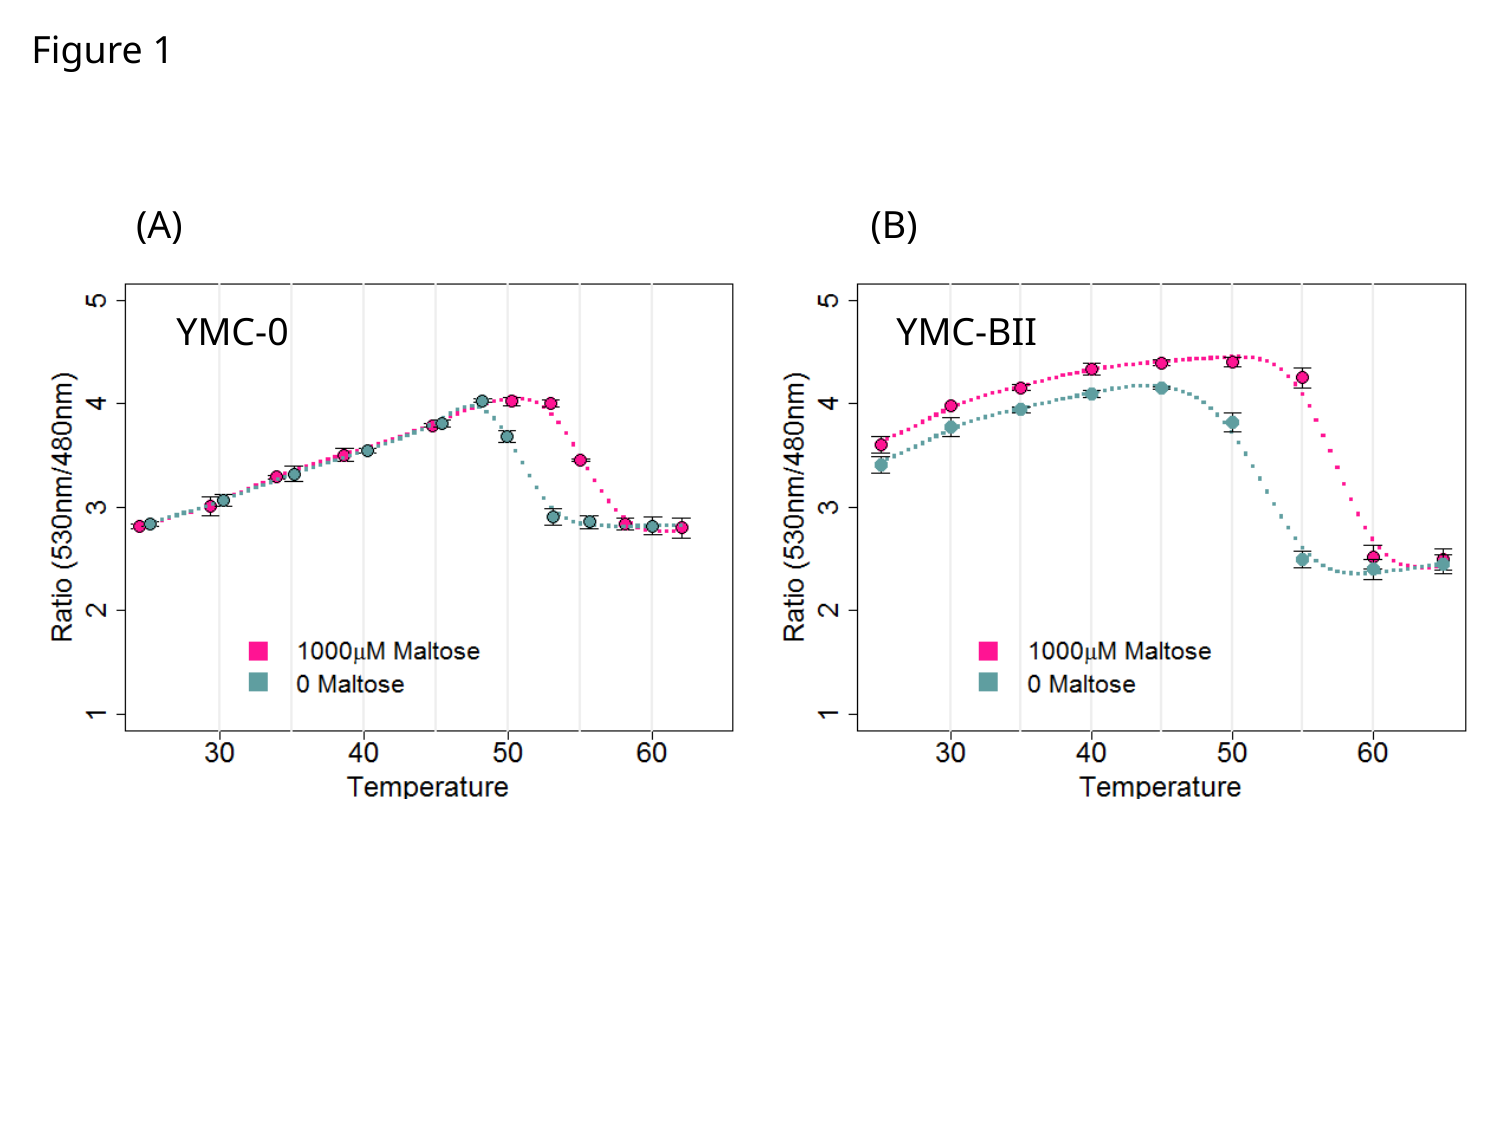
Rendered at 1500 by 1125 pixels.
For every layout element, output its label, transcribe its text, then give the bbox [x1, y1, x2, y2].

picture [41, 266, 751, 799]
text_box Figure 1 [16, 19, 189, 79]
text_box (A) [121, 194, 198, 254]
picture [773, 266, 1483, 799]
text_box (B) [855, 194, 933, 254]
